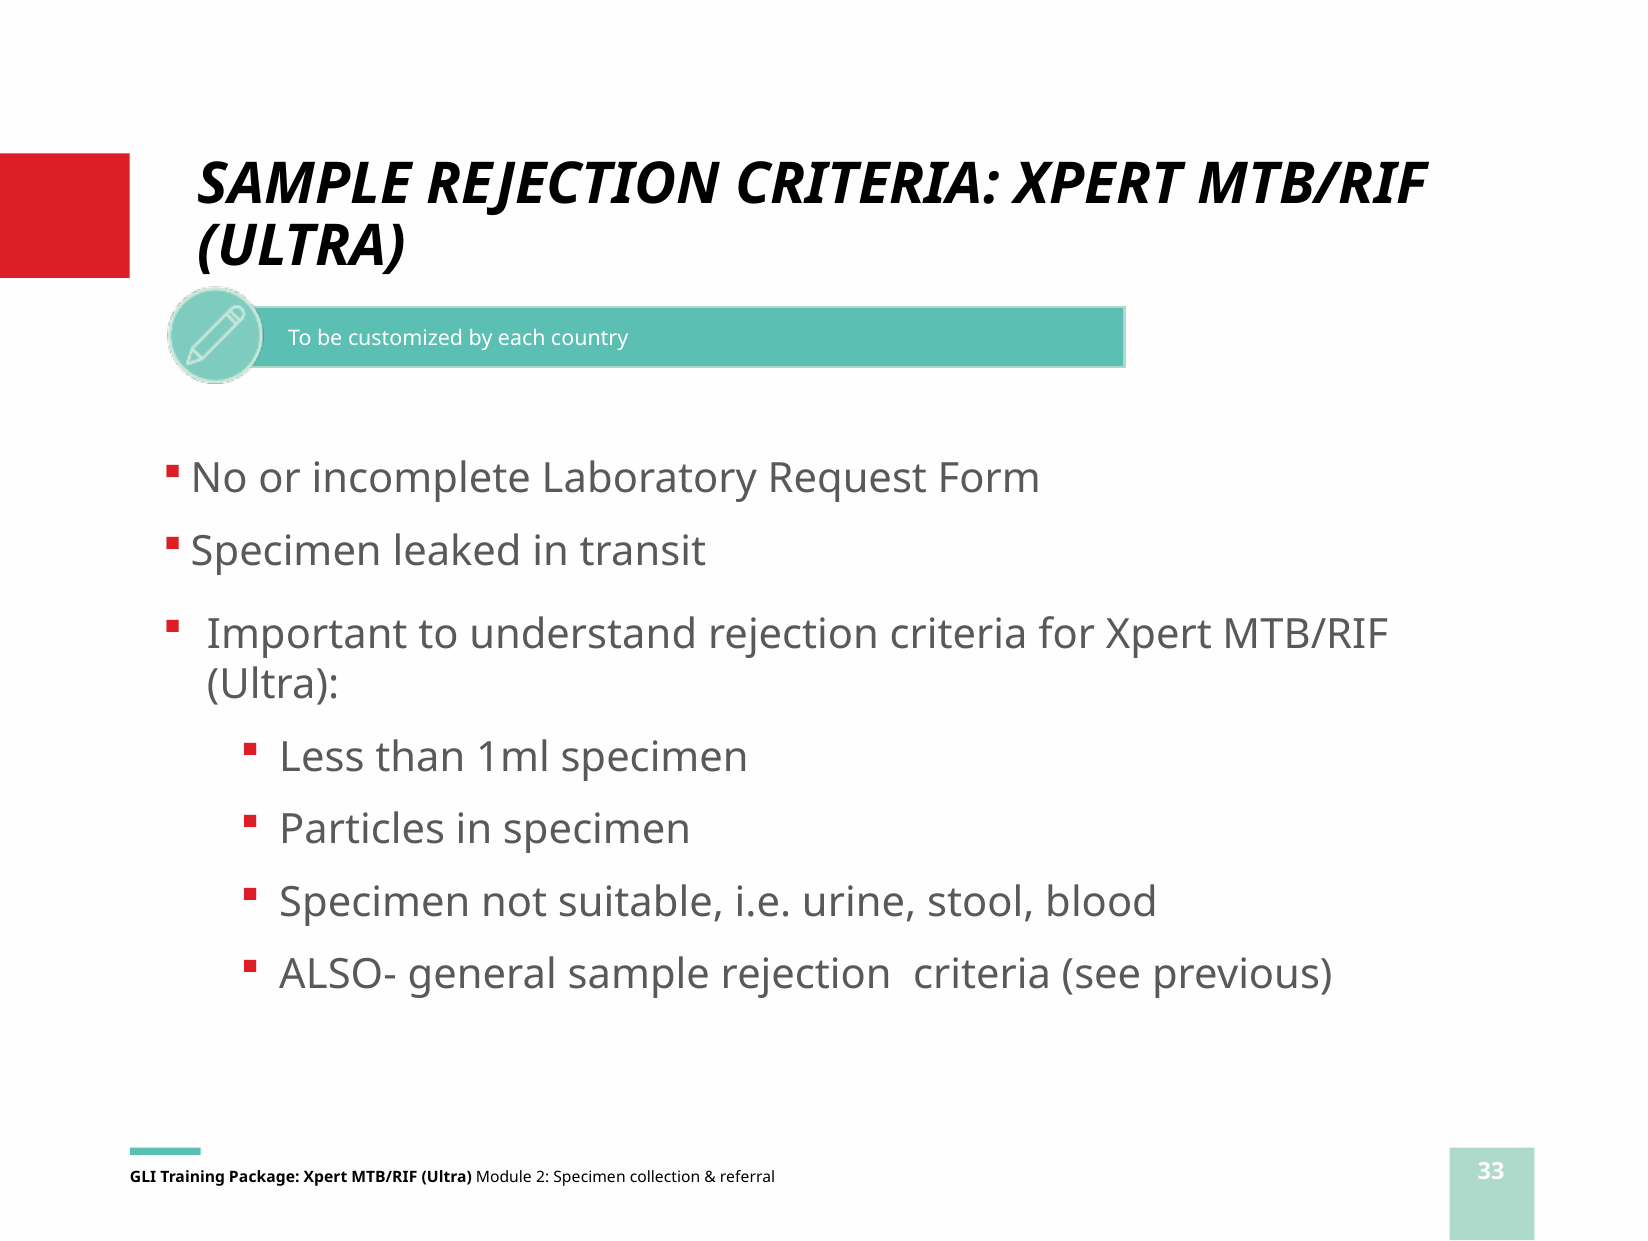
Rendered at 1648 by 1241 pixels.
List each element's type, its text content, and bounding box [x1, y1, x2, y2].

list No or incomplete Laboratory Request Form Specimen leaked in transit Important to understand rejection criteria for Xpert MTB/RIF (Ultra): Less than 1ml specimen Particles in specimen Specimen not suitable, i.e. urine, stool, blood ALSO- general sample rejection criteria (see previous) [163, 451, 1450, 1145]
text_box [163, 282, 1229, 388]
title SAMPLE REJECTION CRITERIA: XPERT MTB/RIF (ULTRA) [197, 153, 1450, 278]
